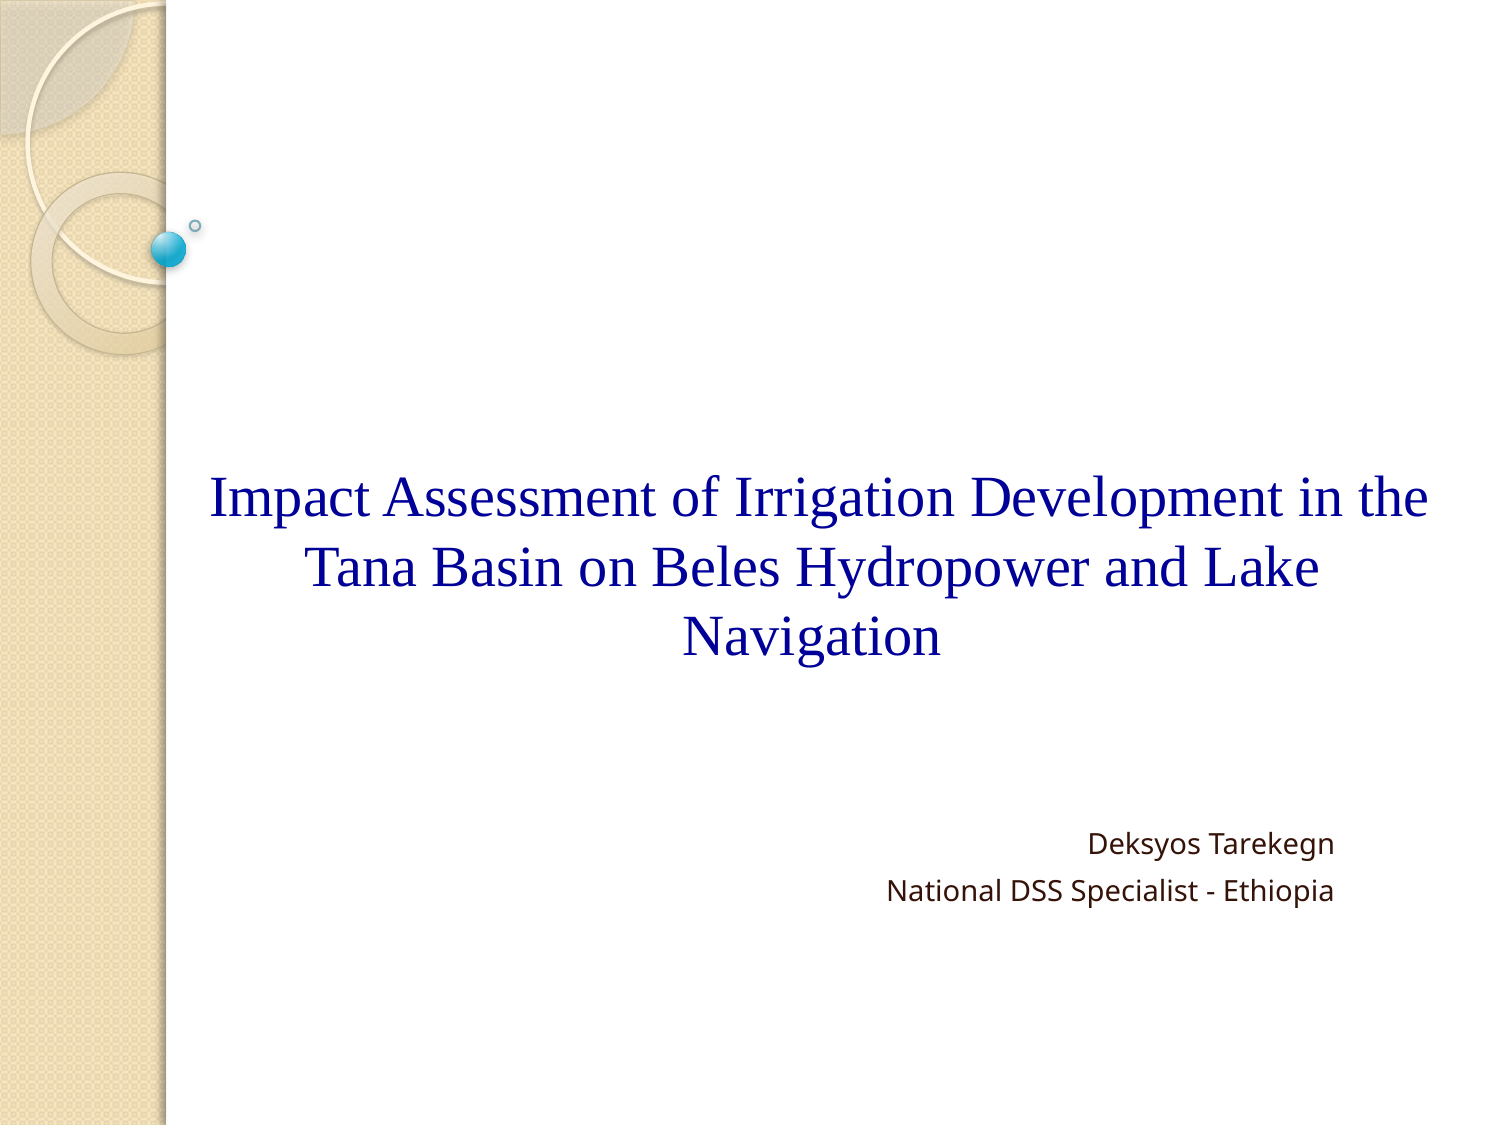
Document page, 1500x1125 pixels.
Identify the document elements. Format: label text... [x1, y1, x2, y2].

subtitle Deksyos Tarekegn National DSS Specialist - Ethiopia [324, 825, 1350, 1025]
title Impact Assessment of Irrigation Development in the Tana Basin on Beles Hydropower and Lake Navigation [174, 174, 1450, 675]
